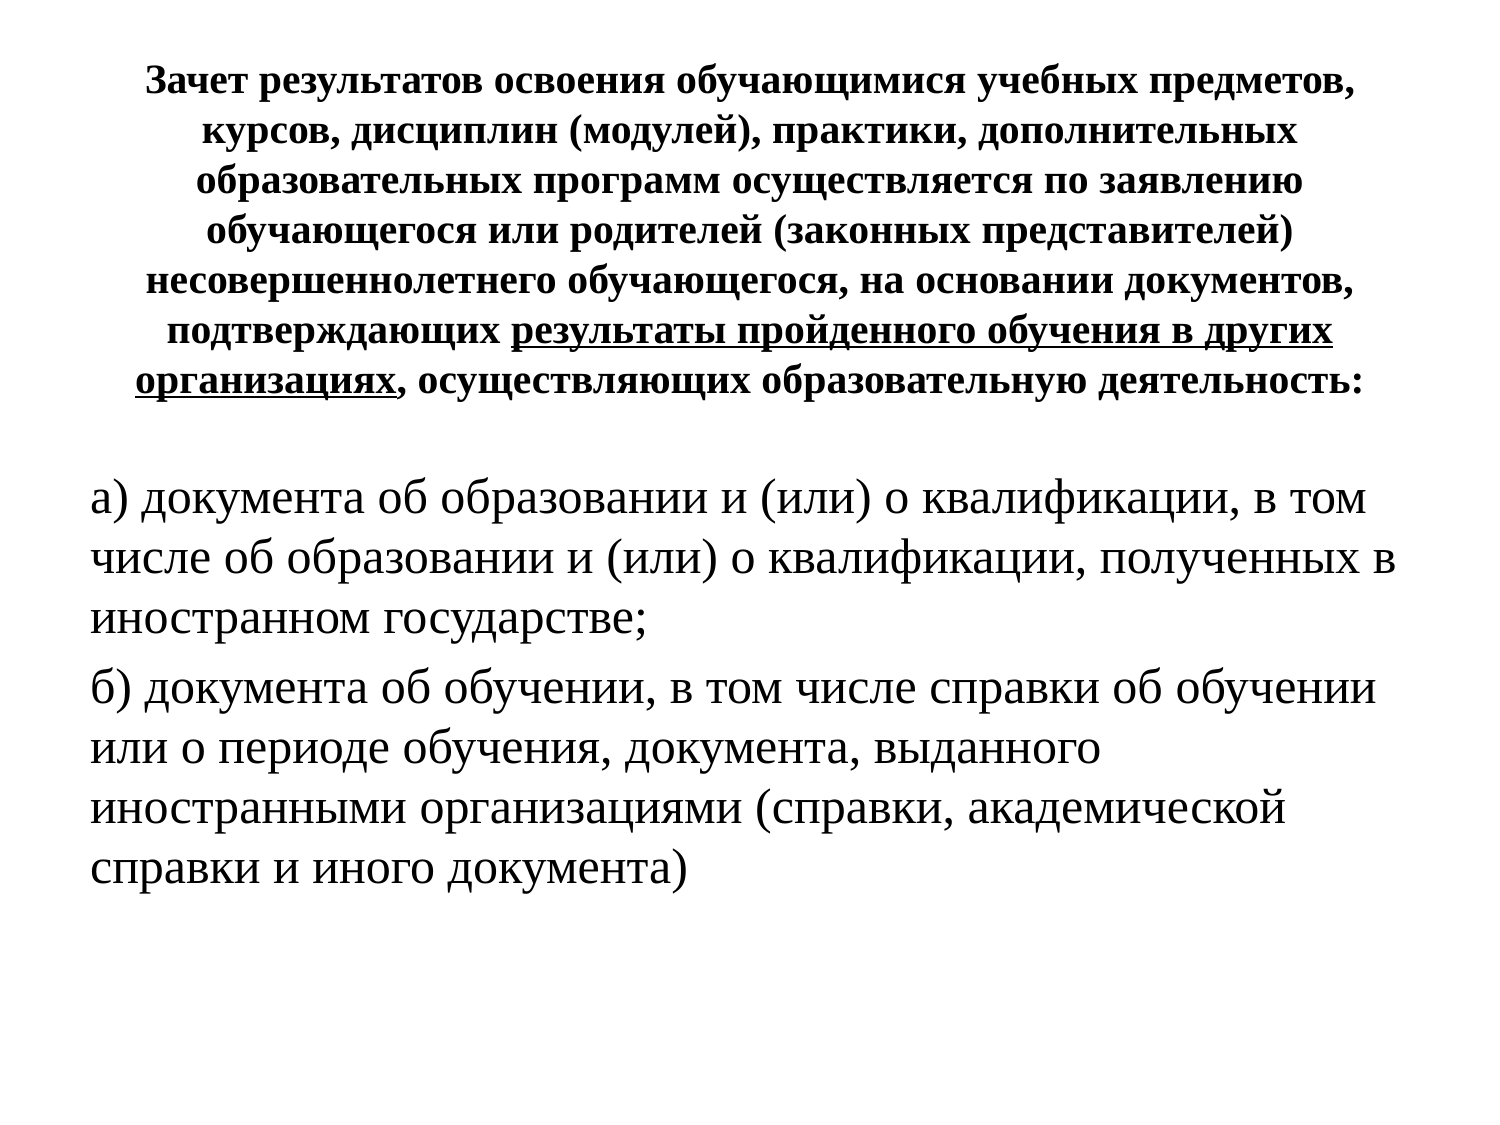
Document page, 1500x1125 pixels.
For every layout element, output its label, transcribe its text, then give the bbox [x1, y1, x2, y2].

list а) документа об образовании и (или) о квалификации, в том числе об образовании и (или) о квалификации, полученных в иностранном государстве; б) документа об обучении, в том числе справки об обучении или о периоде обучения, документа, выданного иностранными организациями (справки, академической справки и иного документа) [75, 456, 1425, 1005]
title Зачет результатов освоения обучающимися учебных предметов, курсов, дисциплин (модулей), практики, дополнительных образовательных программ осуществляется по заявлению обучающегося или родителей (законных представителей) несовершеннолетнего обучающегося, на основании документов, подтверждающих результаты пройденного обучения в других организациях, осуществляющих образовательную деятельность: [75, 45, 1425, 409]
